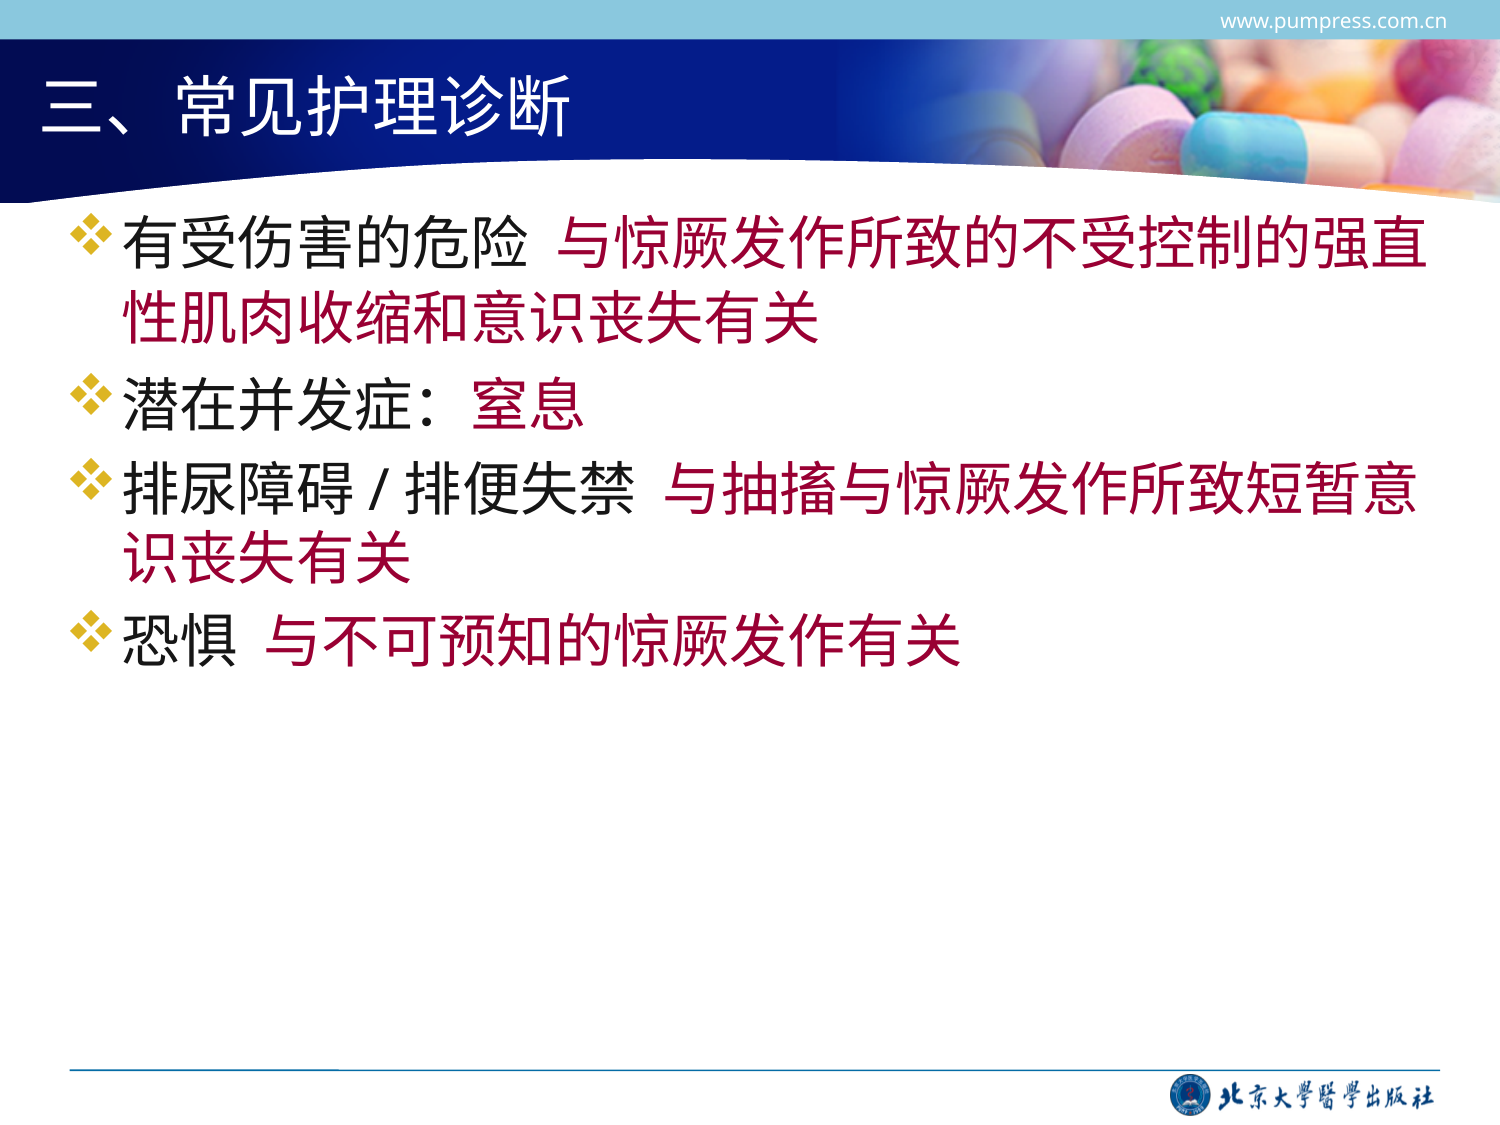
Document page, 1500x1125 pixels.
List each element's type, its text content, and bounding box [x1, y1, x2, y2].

picture [1170, 1074, 1436, 1118]
list 有受伤害的危险 与惊厥发作所致的不受控制的强直性肌肉收缩和意识丧失有关 潜在并发症：窒息 排尿障碍/排便失禁 与抽搐与惊厥发作所致短暂意识丧失有关 恐惧 与不可预知的惊厥发作有关 [49, 198, 1463, 1026]
title 三、常见护理诊断 [23, 58, 1349, 152]
picture [0, 40, 1500, 203]
slide_number www.pumpress.com.cn [1024, 0, 1463, 38]
